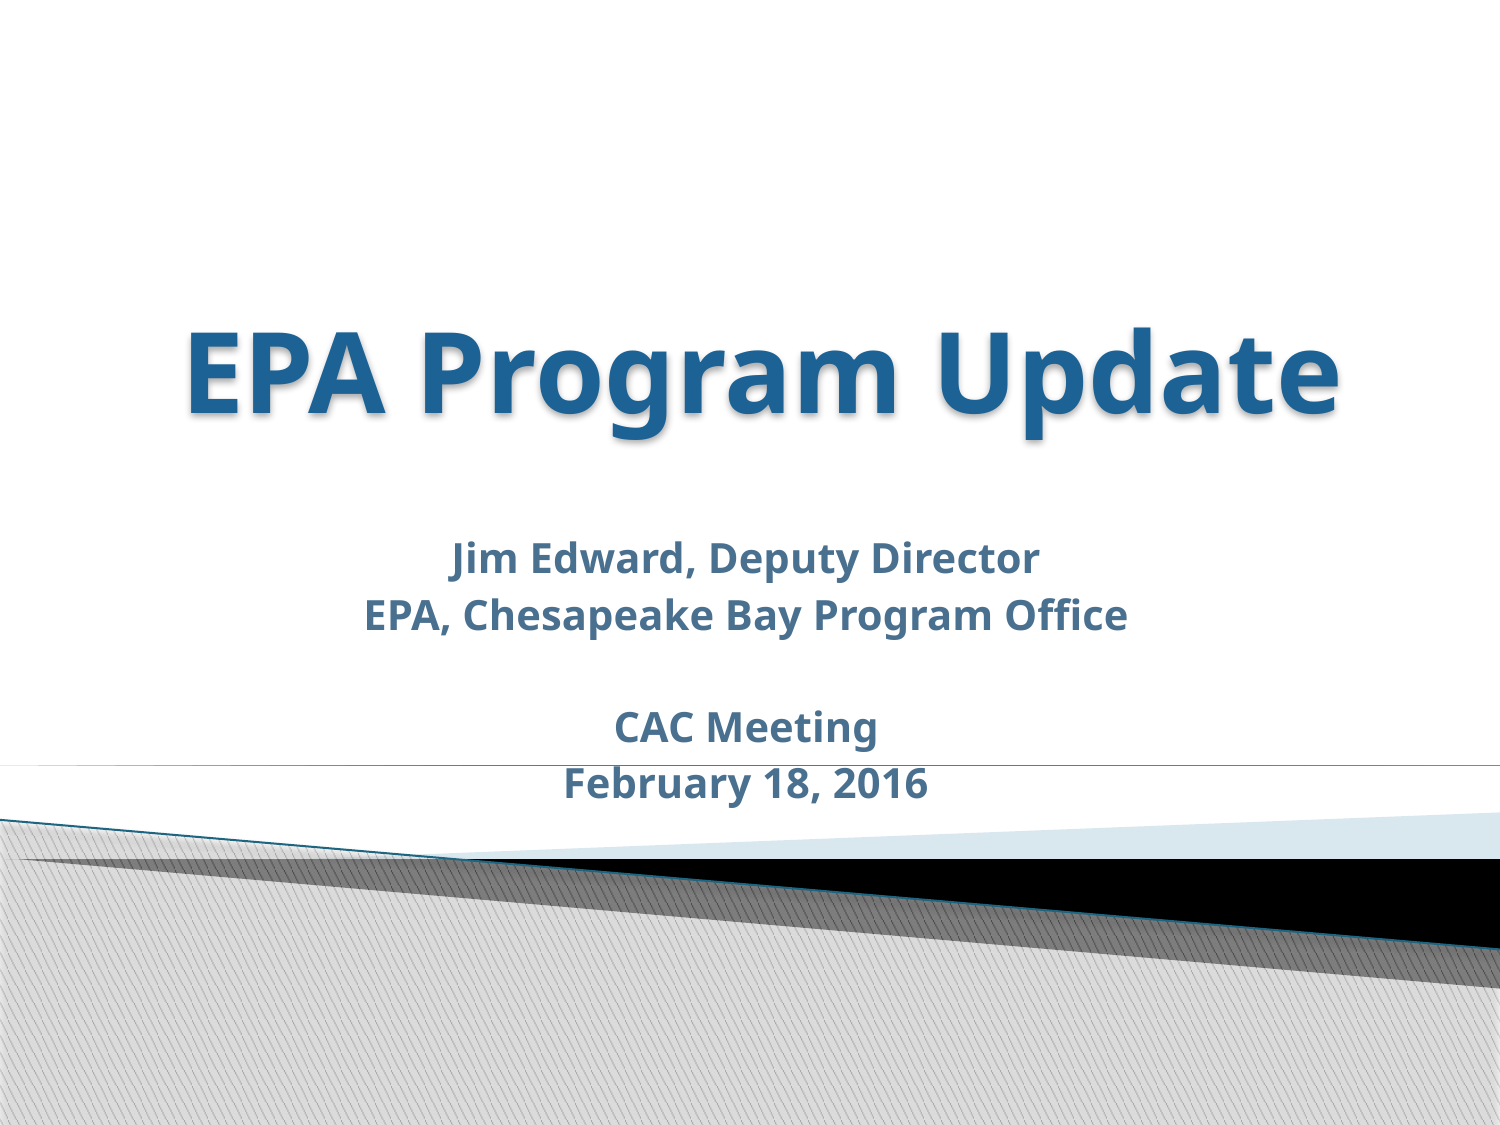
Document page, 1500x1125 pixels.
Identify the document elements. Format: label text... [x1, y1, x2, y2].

picture [5, 859, 1500, 989]
title EPA Program Update [37, 363, 1488, 664]
subtitle Jim Edward, Deputy Director EPA, Chesapeake Bay Program Office CAC Meeting February 18, 2016 [112, 525, 1388, 815]
